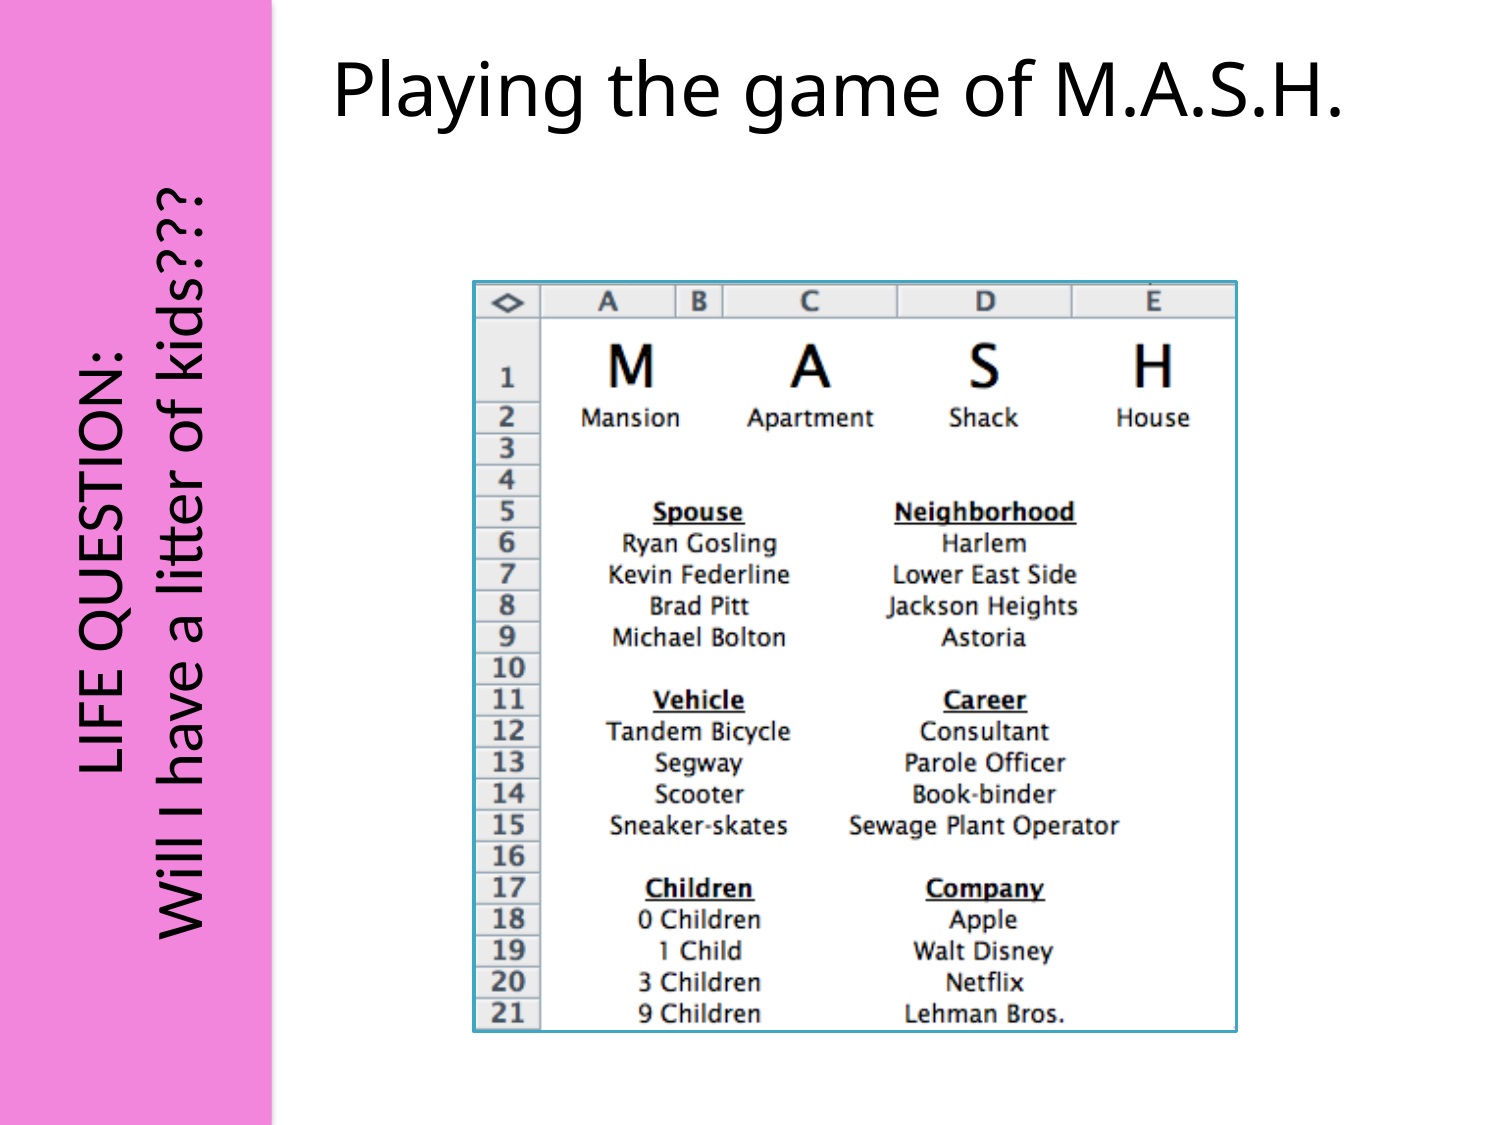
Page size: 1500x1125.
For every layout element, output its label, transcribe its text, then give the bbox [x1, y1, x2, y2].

text_box LIFE QUESTION: Will I have a litter of kids??? [0, 0, 272, 1125]
picture [475, 282, 1236, 1031]
title Playing the game of M.A.S.H. [271, 0, 1425, 180]
